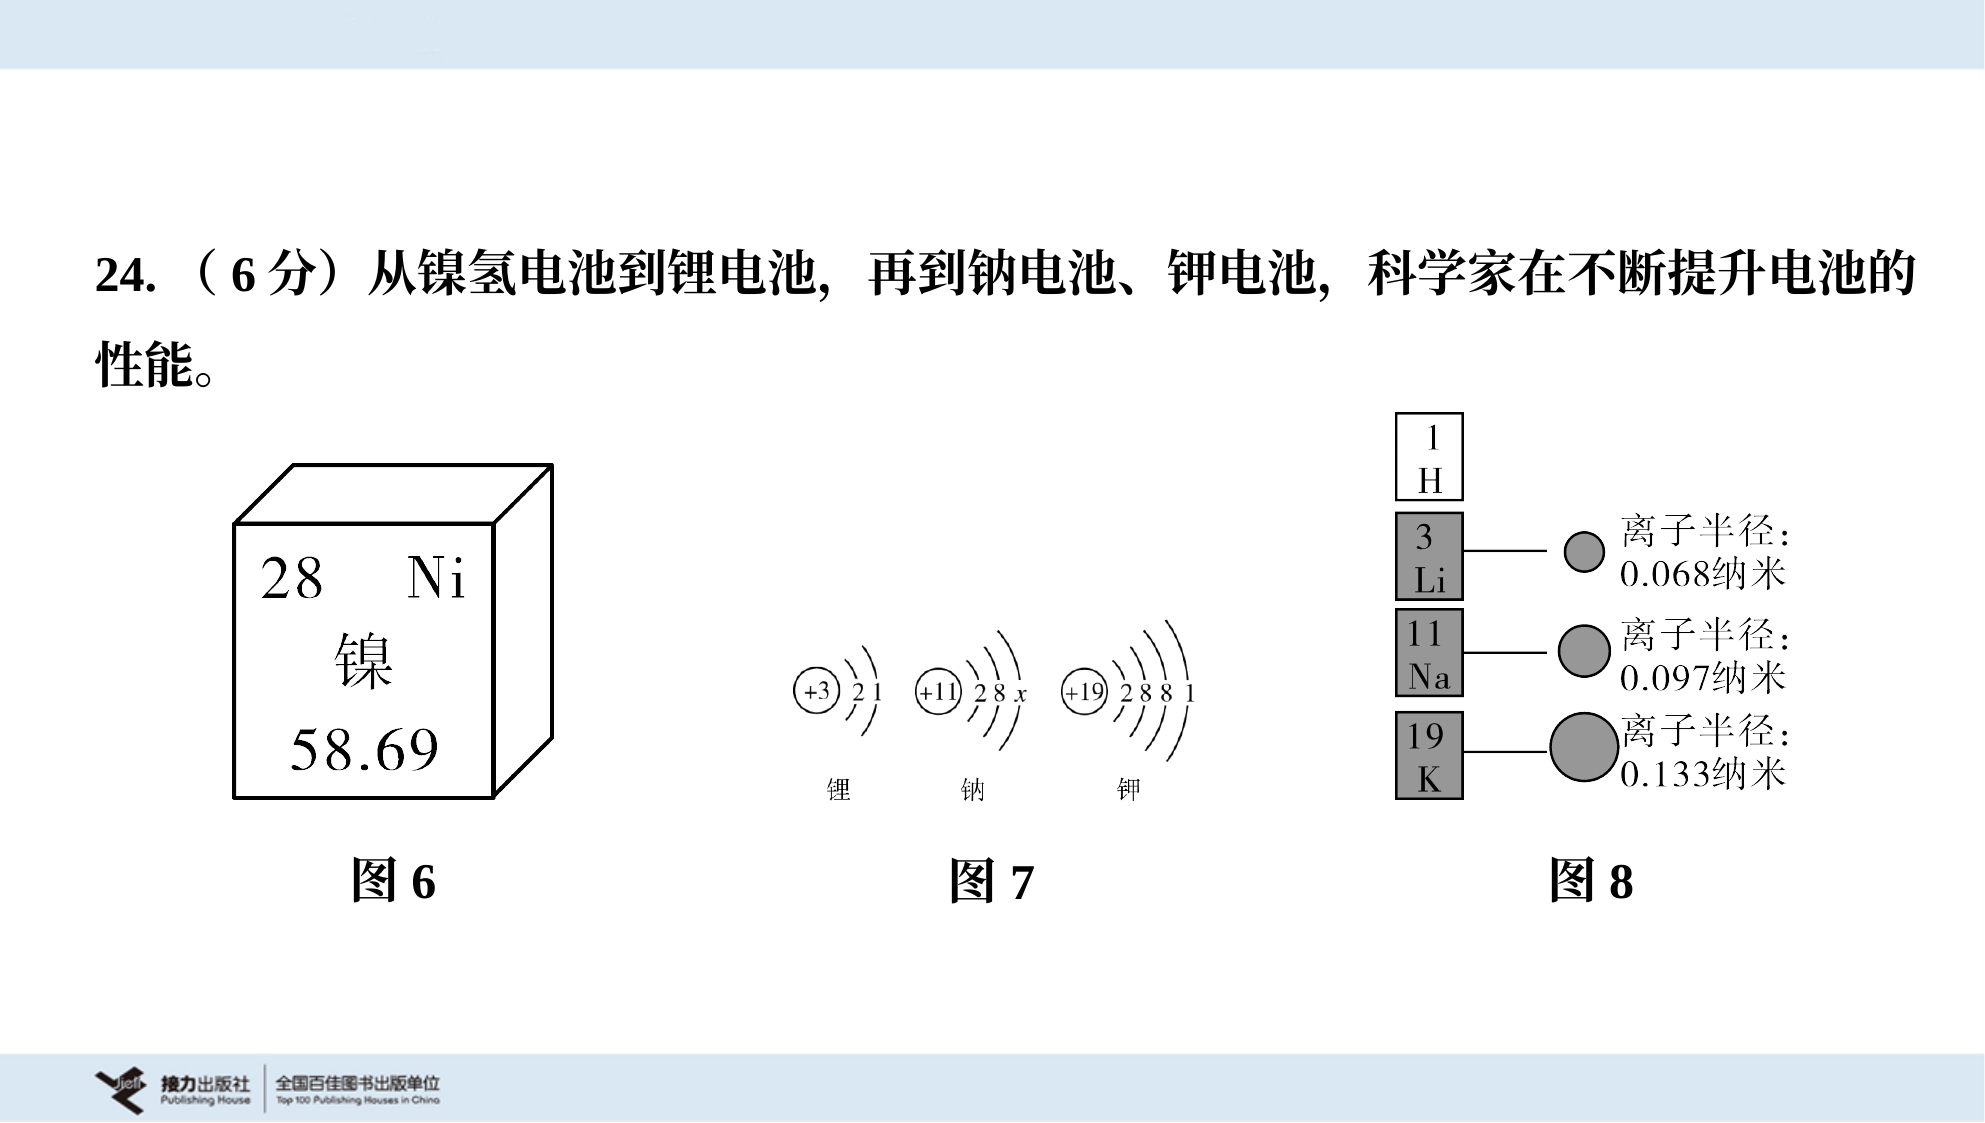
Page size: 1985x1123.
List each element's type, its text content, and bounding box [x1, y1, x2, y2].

text_box 图7 [948, 822, 1035, 969]
text_box 图6 [349, 820, 437, 968]
text_box 图8 [1547, 820, 1634, 968]
picture [0, 0, 1985, 1122]
text_box 24.（6分）从镍氢电池到锂电池，再到钠电池、钾电池，科学家在不断提升电池的 性能。 [94, 209, 1892, 394]
